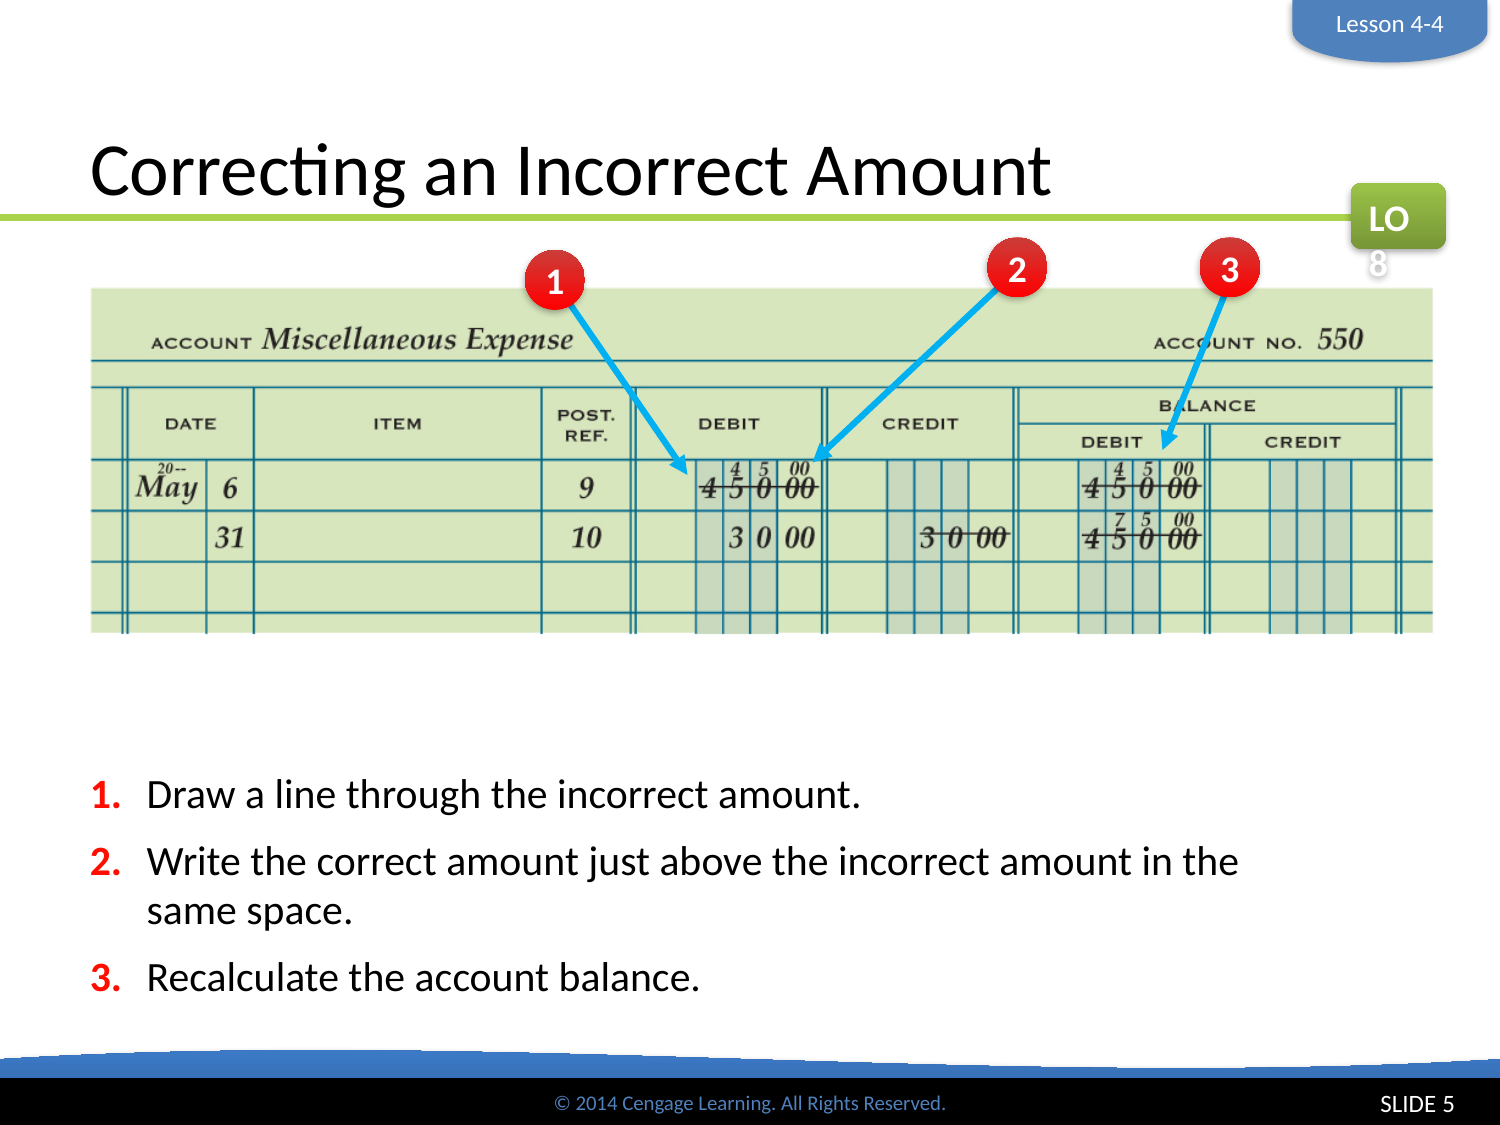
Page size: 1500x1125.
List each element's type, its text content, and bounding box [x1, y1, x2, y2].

text_box 2. Write the correct amount just above the incorrect amount in the same space. [74, 825, 1338, 941]
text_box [1292, 0, 1488, 63]
slide_number SLIDE 5 [1170, 1080, 1470, 1125]
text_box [812, 237, 1048, 463]
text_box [1162, 237, 1261, 451]
text_box 1. Draw a line through the incorrect amount. [74, 759, 1338, 825]
text_box LO8 [1350, 183, 1446, 250]
text_box 3. Recalculate the account balance. [74, 942, 1338, 1008]
title Correcting an Incorrect Amount [75, 29, 1350, 218]
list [87, 284, 1438, 639]
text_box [524, 249, 688, 476]
